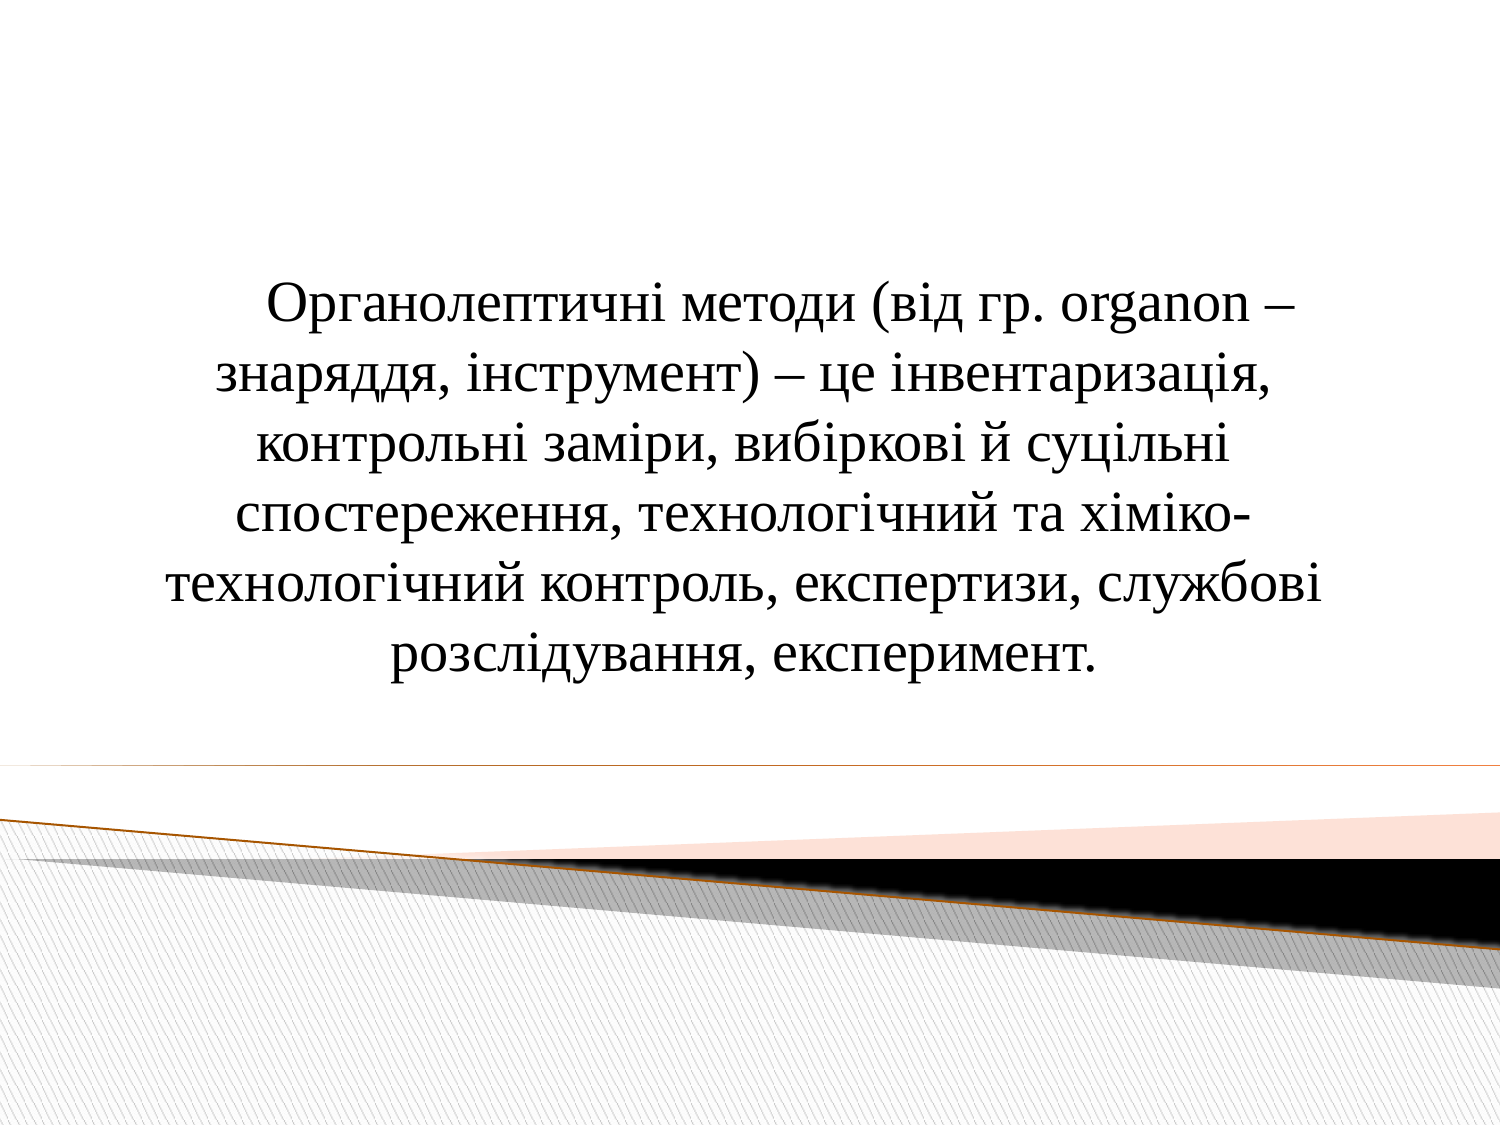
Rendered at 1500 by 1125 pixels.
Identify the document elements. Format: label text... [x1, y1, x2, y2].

text_box Органолептичні методи (від гр. organon – знаряддя, інструмент) – це інвентаризація, контрольні заміри, вибіркові й суцільні спостереження, технологічний та хіміко-технологічний контроль, експертизи, службові розслідування, експеримент. [93, 256, 1395, 691]
